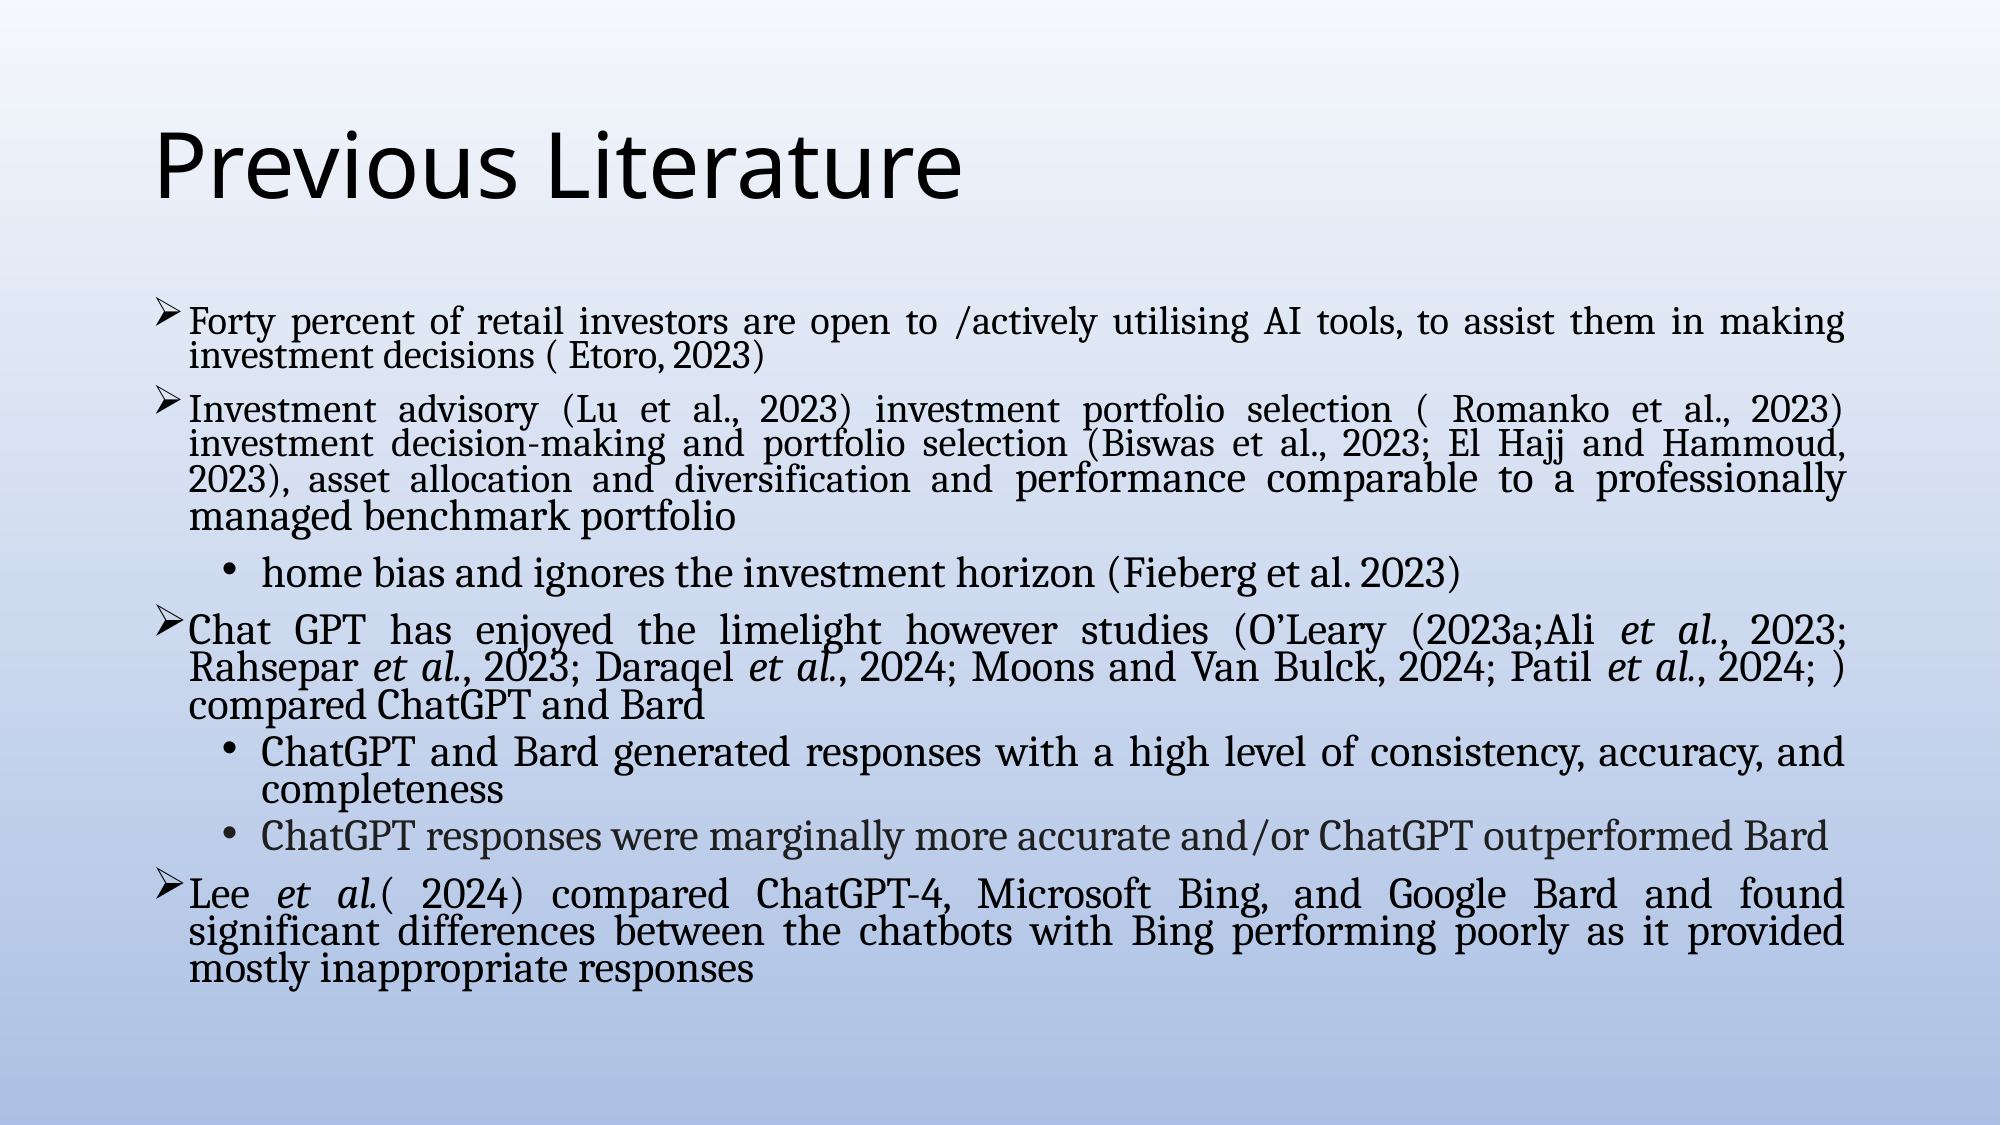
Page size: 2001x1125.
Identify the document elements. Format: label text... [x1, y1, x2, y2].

list Forty percent of retail investors are open to /actively utilising AI tools, to assist them in making investment decisions ( Etoro, 2023) Investment advisory (Lu et al., 2023) investment portfolio selection ( Romanko et al., 2023) investment decision-making and portfolio selection (Biswas et al., 2023; El Hajj and Hammoud, 2023), asset allocation and diversification and performance comparable to a professionally managed benchmark portfolio home bias and ignores the investment horizon (Fieberg et al. 2023) Chat GPT has enjoyed the limelight however studies (O’Leary (2023a;Ali et al., 2023; Rahsepar et al., 2023; Daraqel et al., 2024; Moons and Van Bulck, 2024; Patil et al., 2024; ) compared ChatGPT and Bard ChatGPT and Bard generated responses with a high level of consistency, accuracy, and completeness ChatGPT responses were marginally more accurate and/or ChatGPT outperformed Bard Lee et al.( 2024) compared ChatGPT-4, Microsoft Bing, and Google Bard and found significant differences between the chatbots with Bing performing poorly as it provided mostly inappropriate responses [137, 299, 1863, 1014]
title Previous Literature [137, 59, 1863, 278]
